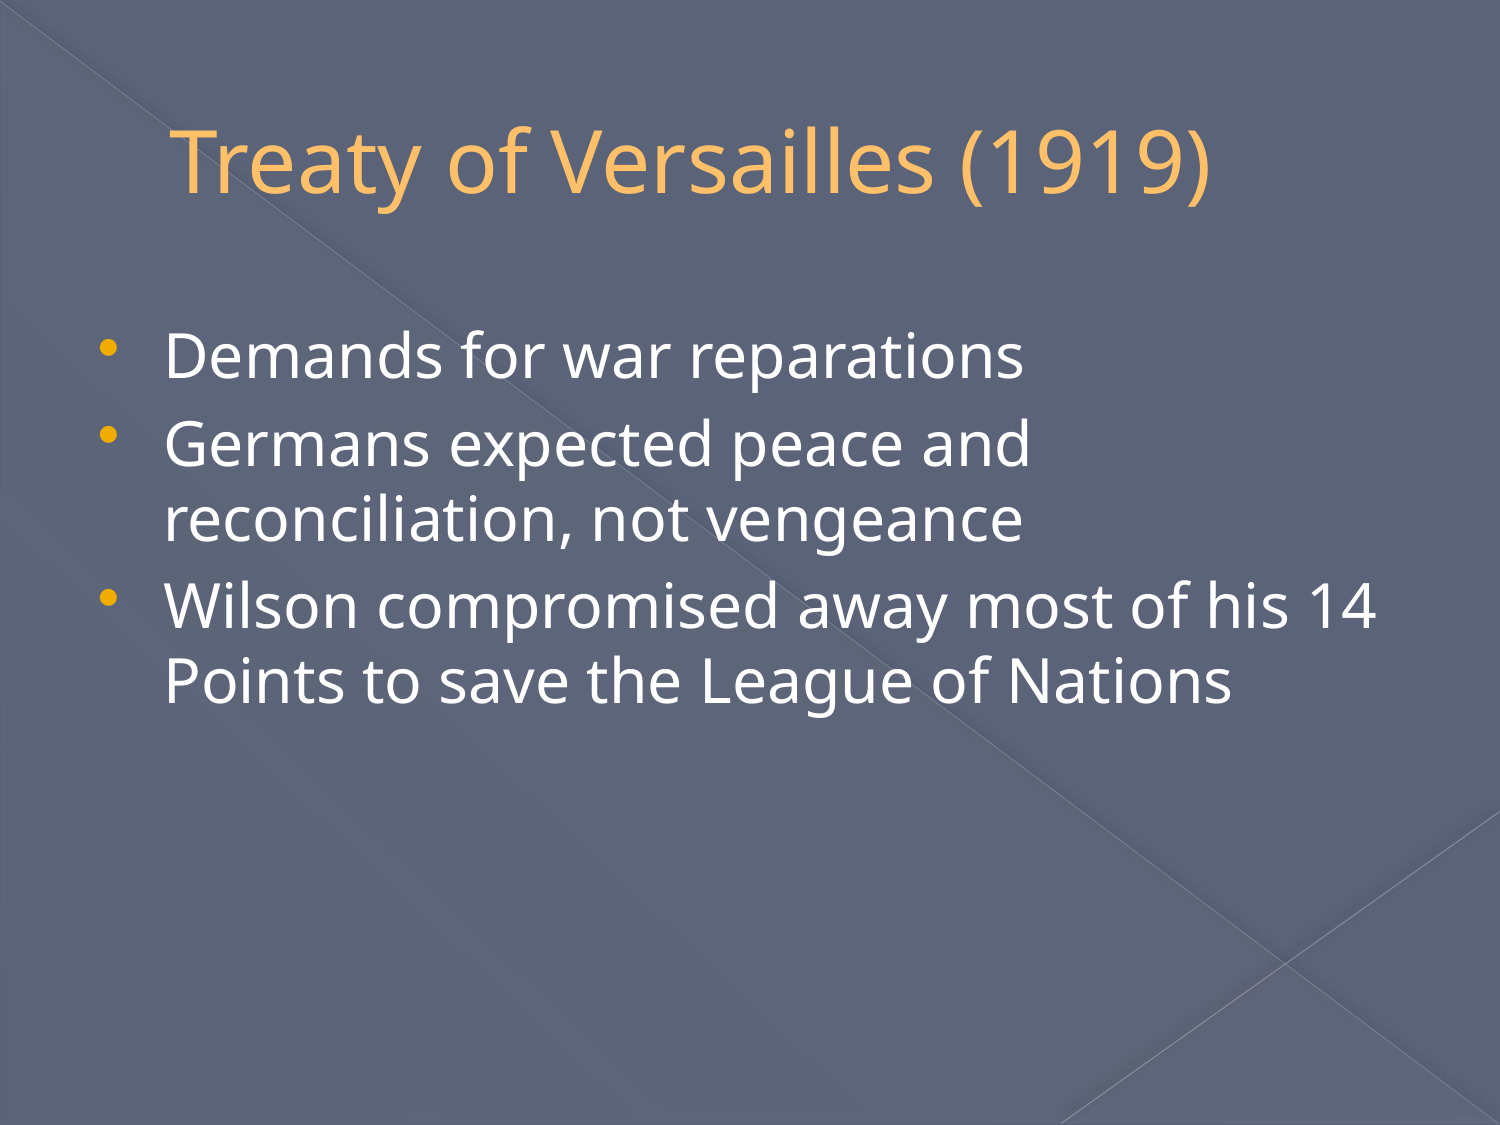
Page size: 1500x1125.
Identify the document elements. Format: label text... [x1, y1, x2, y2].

title Treaty of Versailles (1919) [75, 43, 1425, 274]
list Demands for war reparations Germans expected peace and reconciliation, not vengeance Wilson compromised away most of his 14 Points to save the League of Nations [75, 308, 1425, 1059]
